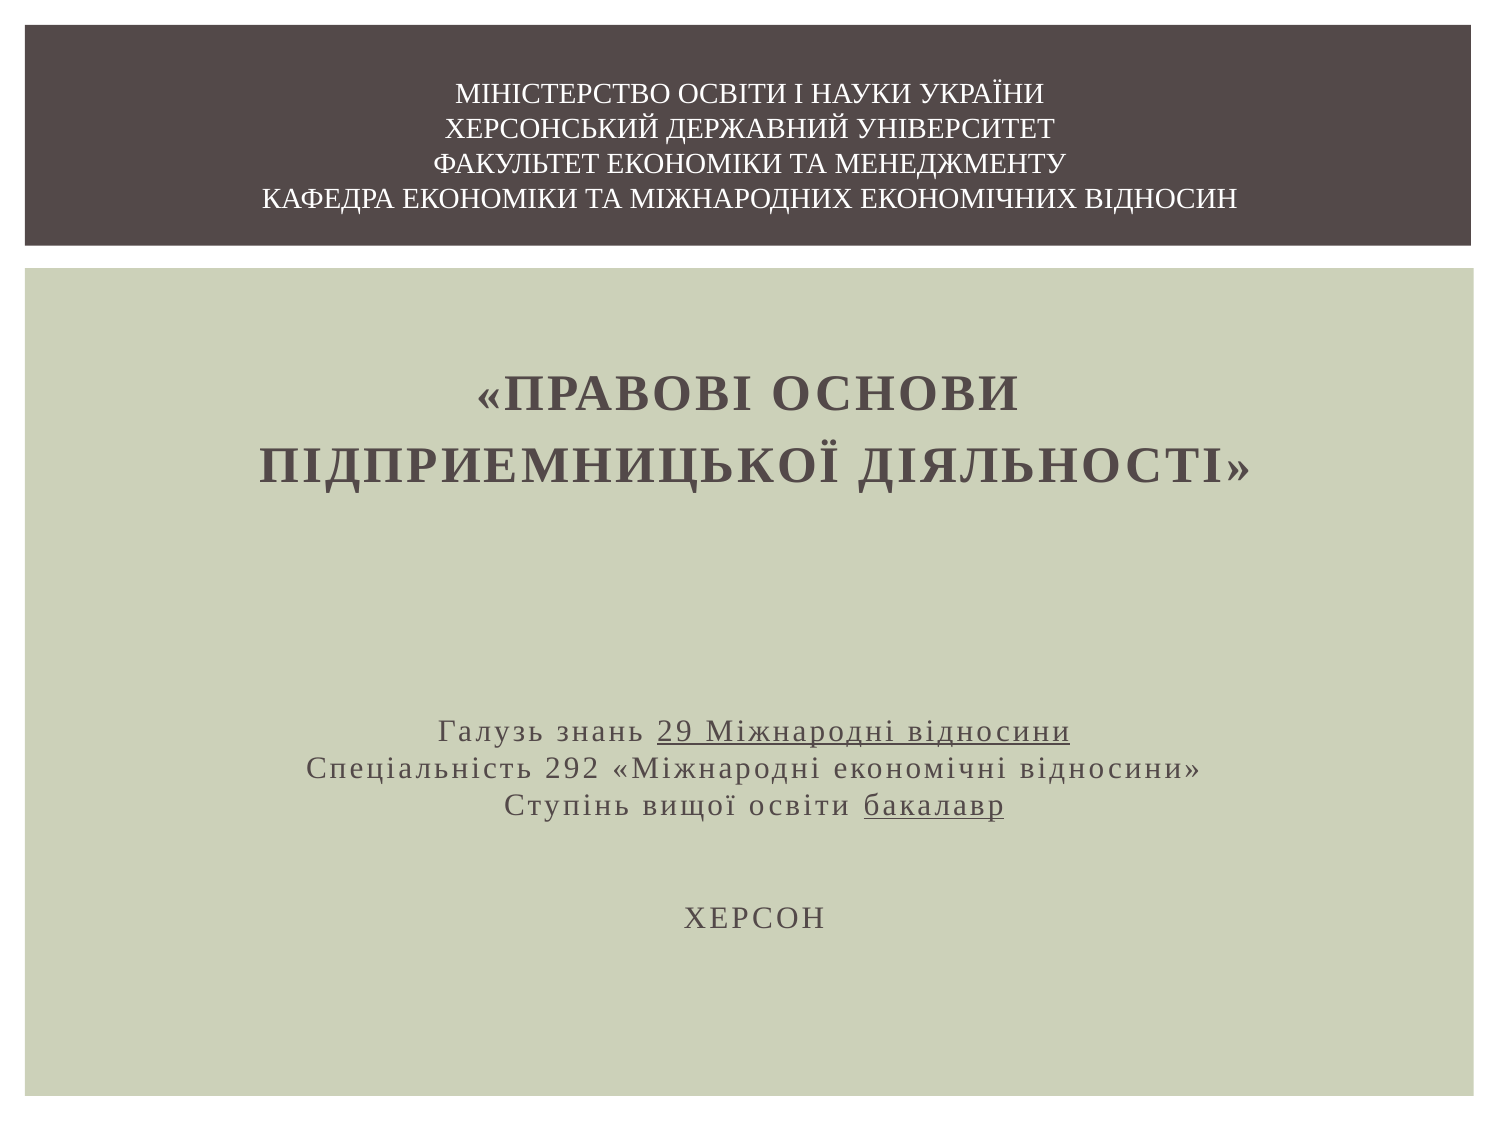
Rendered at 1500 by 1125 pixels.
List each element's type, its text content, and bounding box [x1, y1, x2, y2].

list «ПРАВОВІ ОСНОВИ ПІДПРИЕМНИЦЬКОЇ ДІЯЛЬНОСТІ» Галузь знань 29 Міжнародні відносини Спеціальність 292 «Міжнародні економічні відносини» Ступінь вищої освіти бакалавр ХЕРСОН [62, 281, 1442, 1005]
title Міністерство освіти і науки України Херсонський державний університет Факультет економіки та менеджменту Кафедра економіки та міжнародних економічних відносин [62, 58, 1438, 232]
